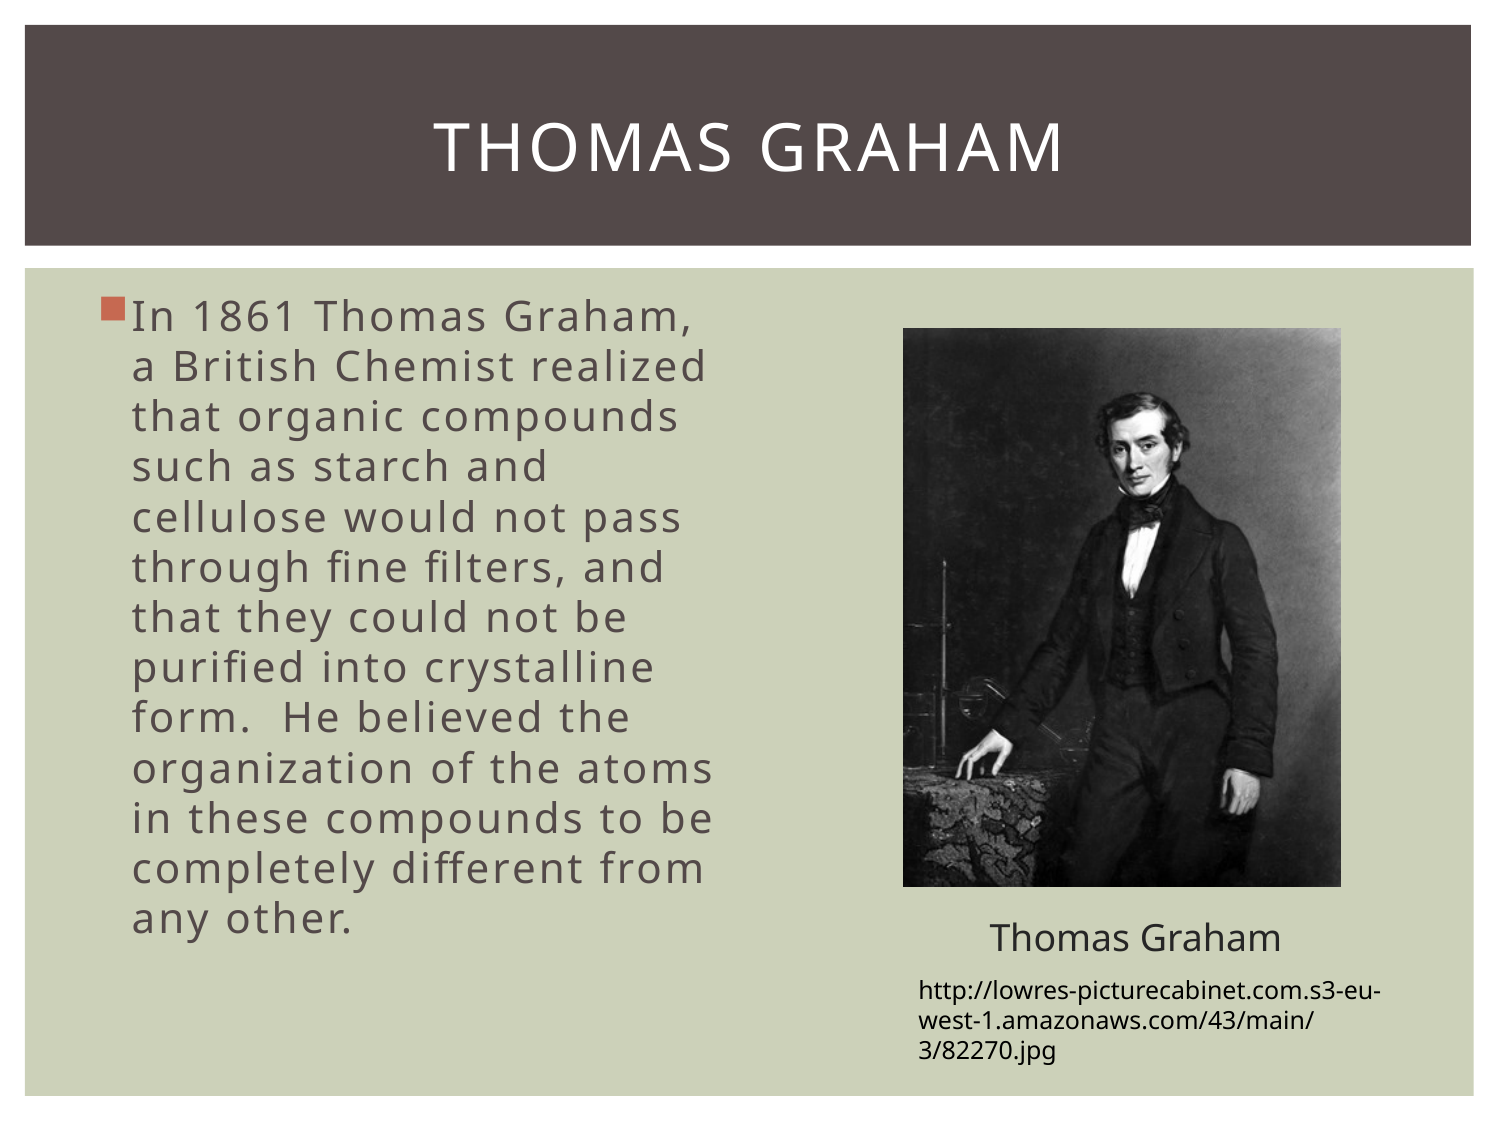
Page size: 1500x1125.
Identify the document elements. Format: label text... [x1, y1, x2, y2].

text_box Thomas Graham [964, 906, 1308, 967]
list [903, 327, 1341, 887]
list In 1861 Thomas Graham, a British Chemist realized that organic compounds such as starch and cellulose would not pass through fine filters, and that they could not be purified into crystalline form. He believed the organization of the atoms in these compounds to be completely different from any other. [75, 281, 738, 1005]
title Thomas Graham [62, 58, 1438, 232]
text_box http://lowres-picturecabinet.com.s3-eu-west-1.amazonaws.com/43/main/3/82270.jpg [903, 967, 1436, 1072]
